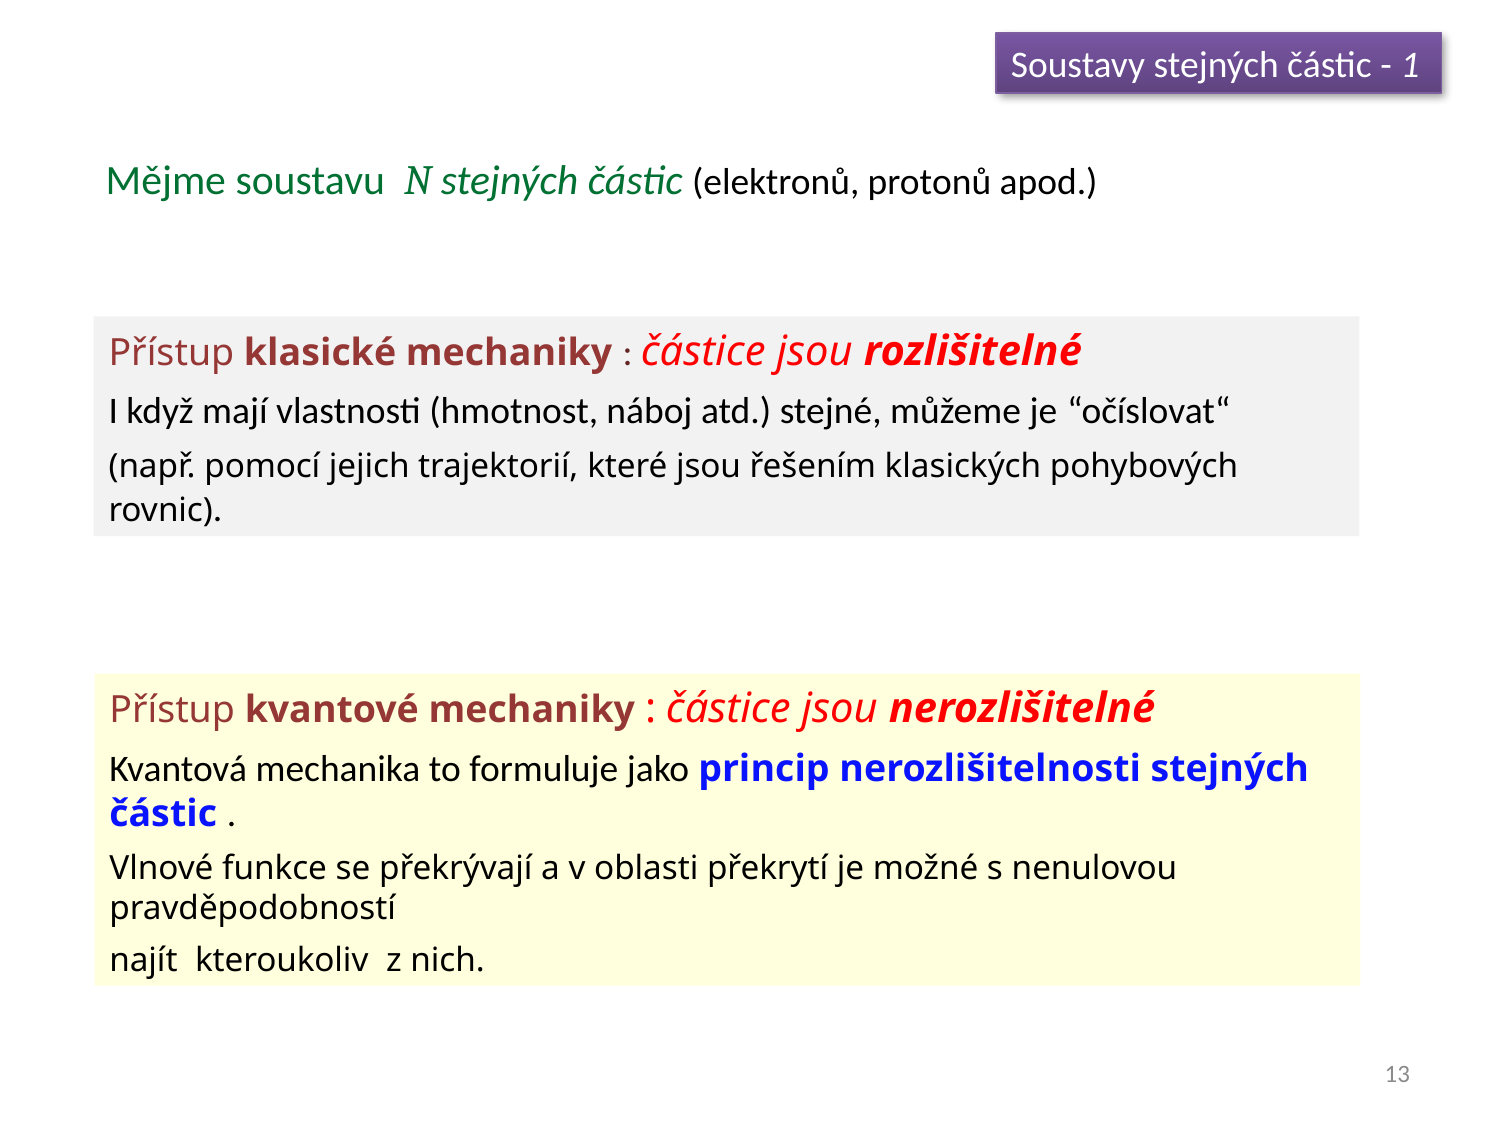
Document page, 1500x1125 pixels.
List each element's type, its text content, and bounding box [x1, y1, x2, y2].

text_box Přístup klasické mechaniky : částice jsou rozlišitelné I když mají vlastnosti (hmotnost, náboj atd.) stejné, můžeme je “očíslovat“ (např. pomocí jejich trajektorií, které jsou řešením klasických pohybových rovnic). [93, 316, 1360, 537]
text_box Soustavy stejných částic - 1 [995, 32, 1442, 94]
text_box Přístup kvantové mechaniky : částice jsou nerozlišitelné Kvantová mechanika to formuluje jako princip nerozlišitelnosti stejných částic . Vlnové funkce se překrývají a v oblasti překrytí je možné s nenulovou pravděpodobností najít kteroukoliv z nich. [94, 673, 1361, 986]
text_box Mějme soustavu N stejných částic (elektronů, protonů apod.) [90, 145, 1149, 211]
slide_number 13 [1074, 1042, 1425, 1103]
